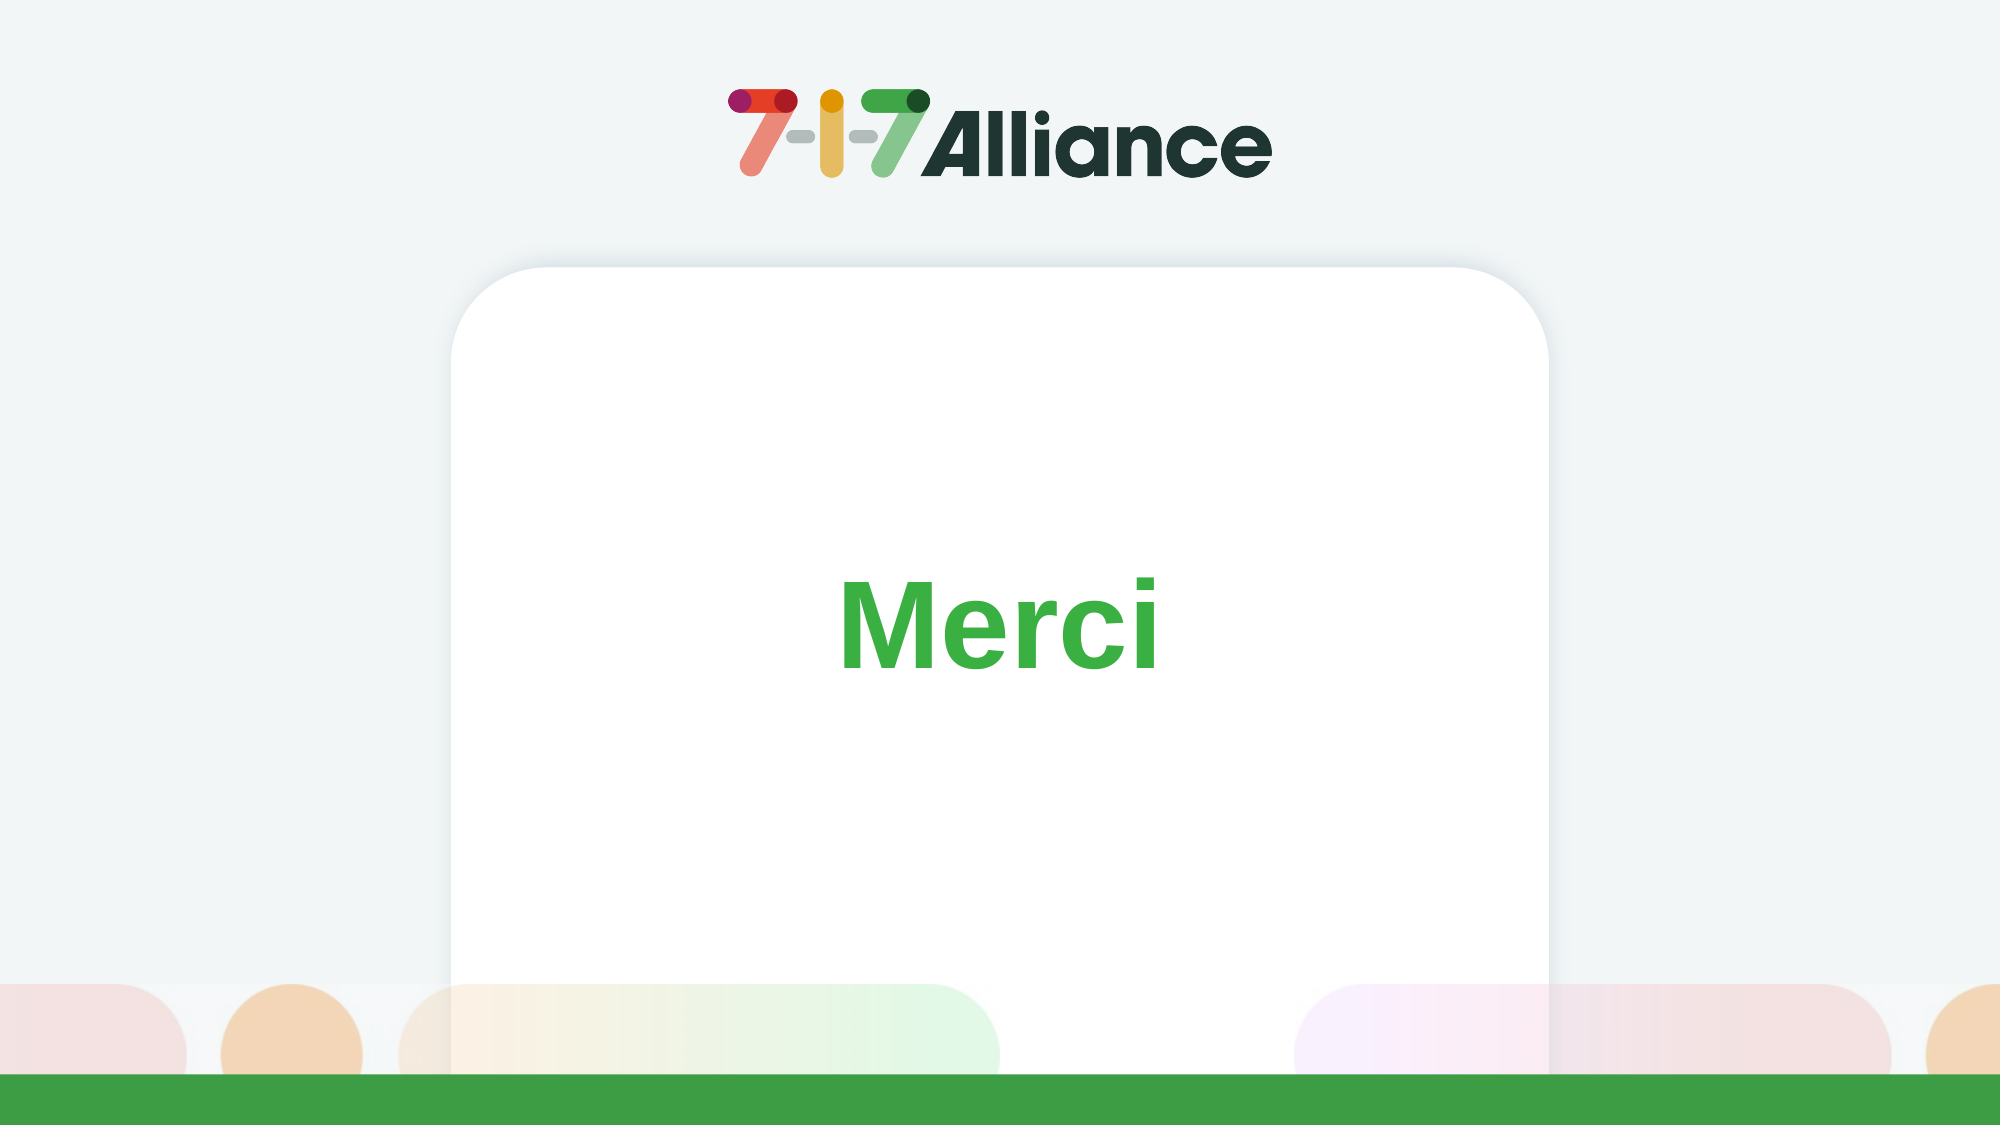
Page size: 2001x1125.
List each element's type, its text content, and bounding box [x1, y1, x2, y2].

picture [728, 89, 1272, 178]
title Merci [560, 340, 1440, 694]
